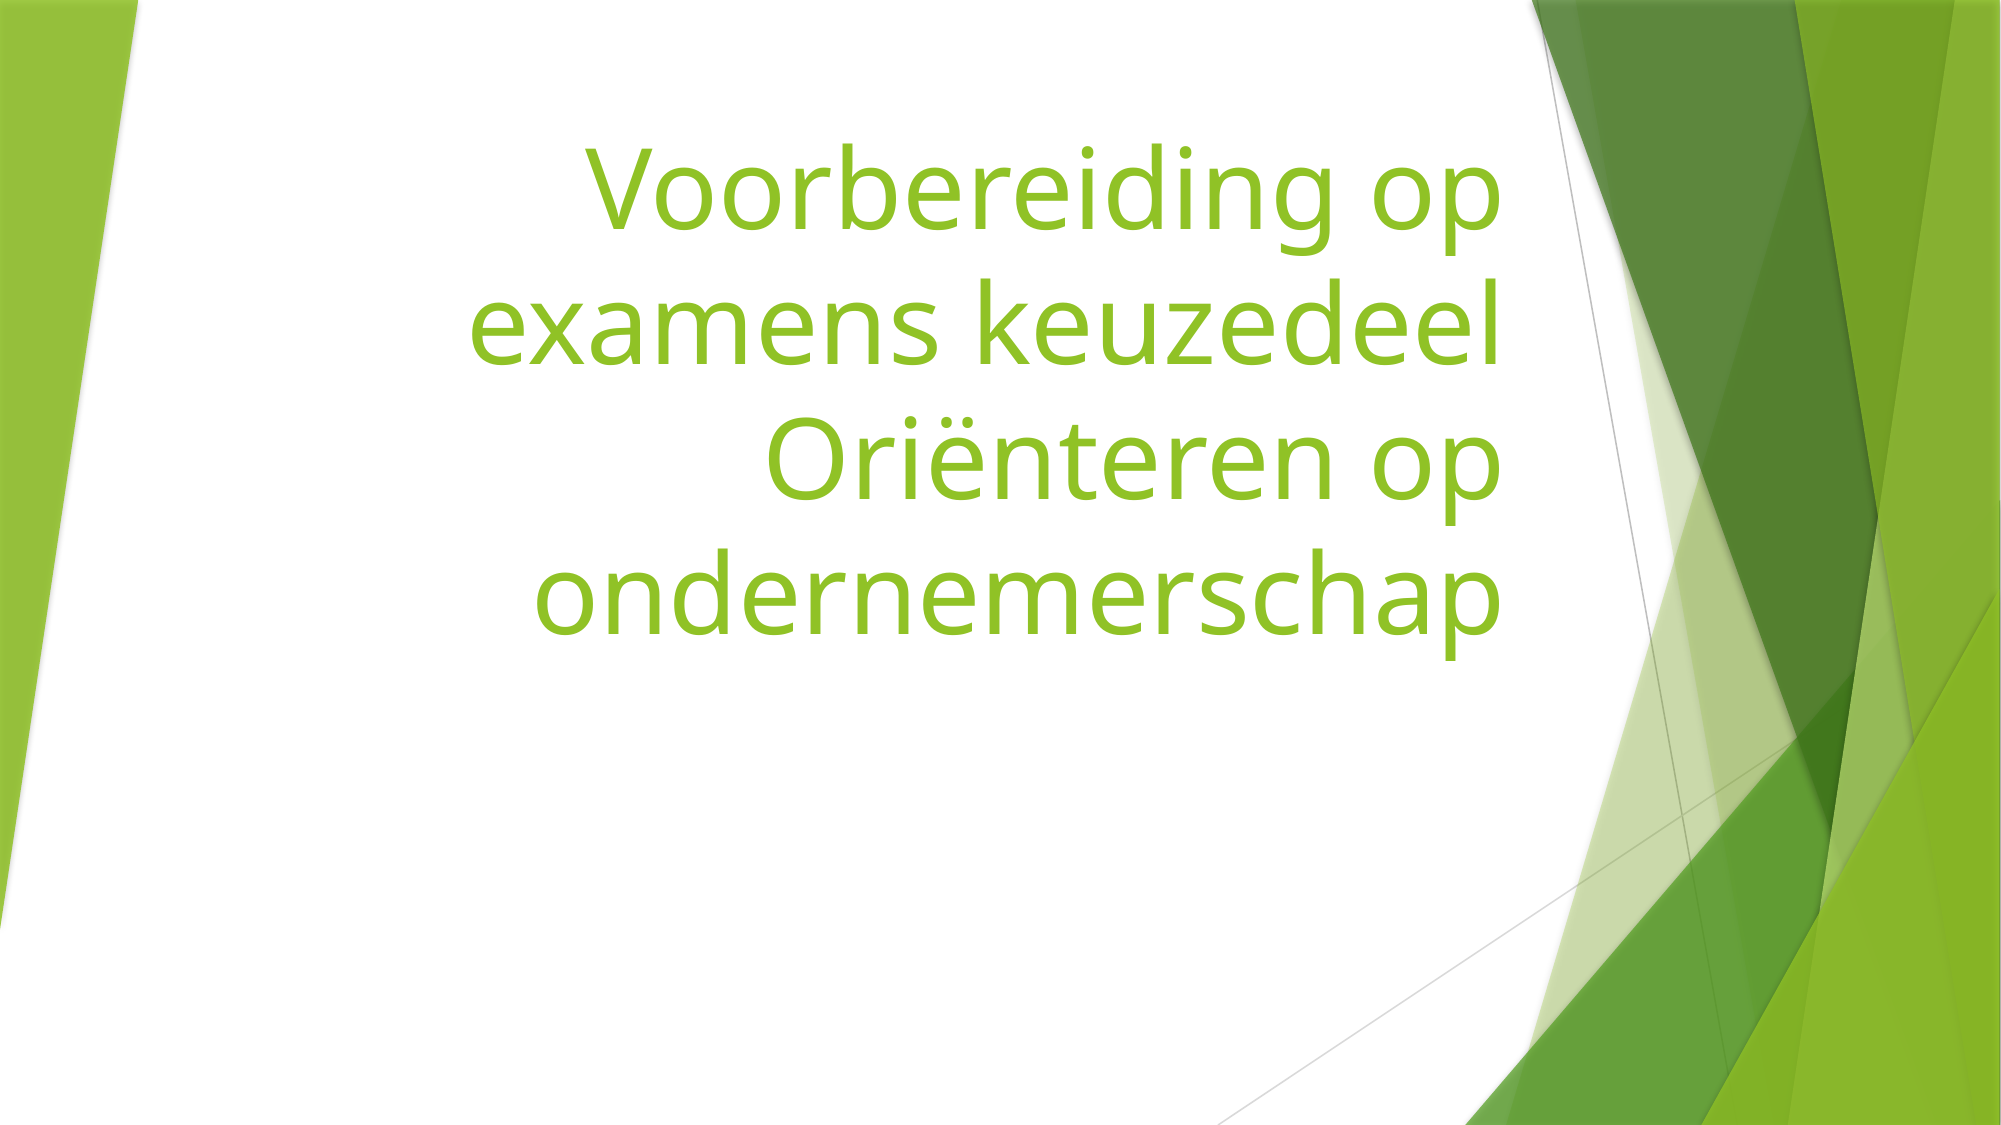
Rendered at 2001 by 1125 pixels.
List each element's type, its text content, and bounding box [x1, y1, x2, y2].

title Voorbereiding op examens keuzedeel Oriënteren op ondernemerschap [247, 394, 1522, 665]
